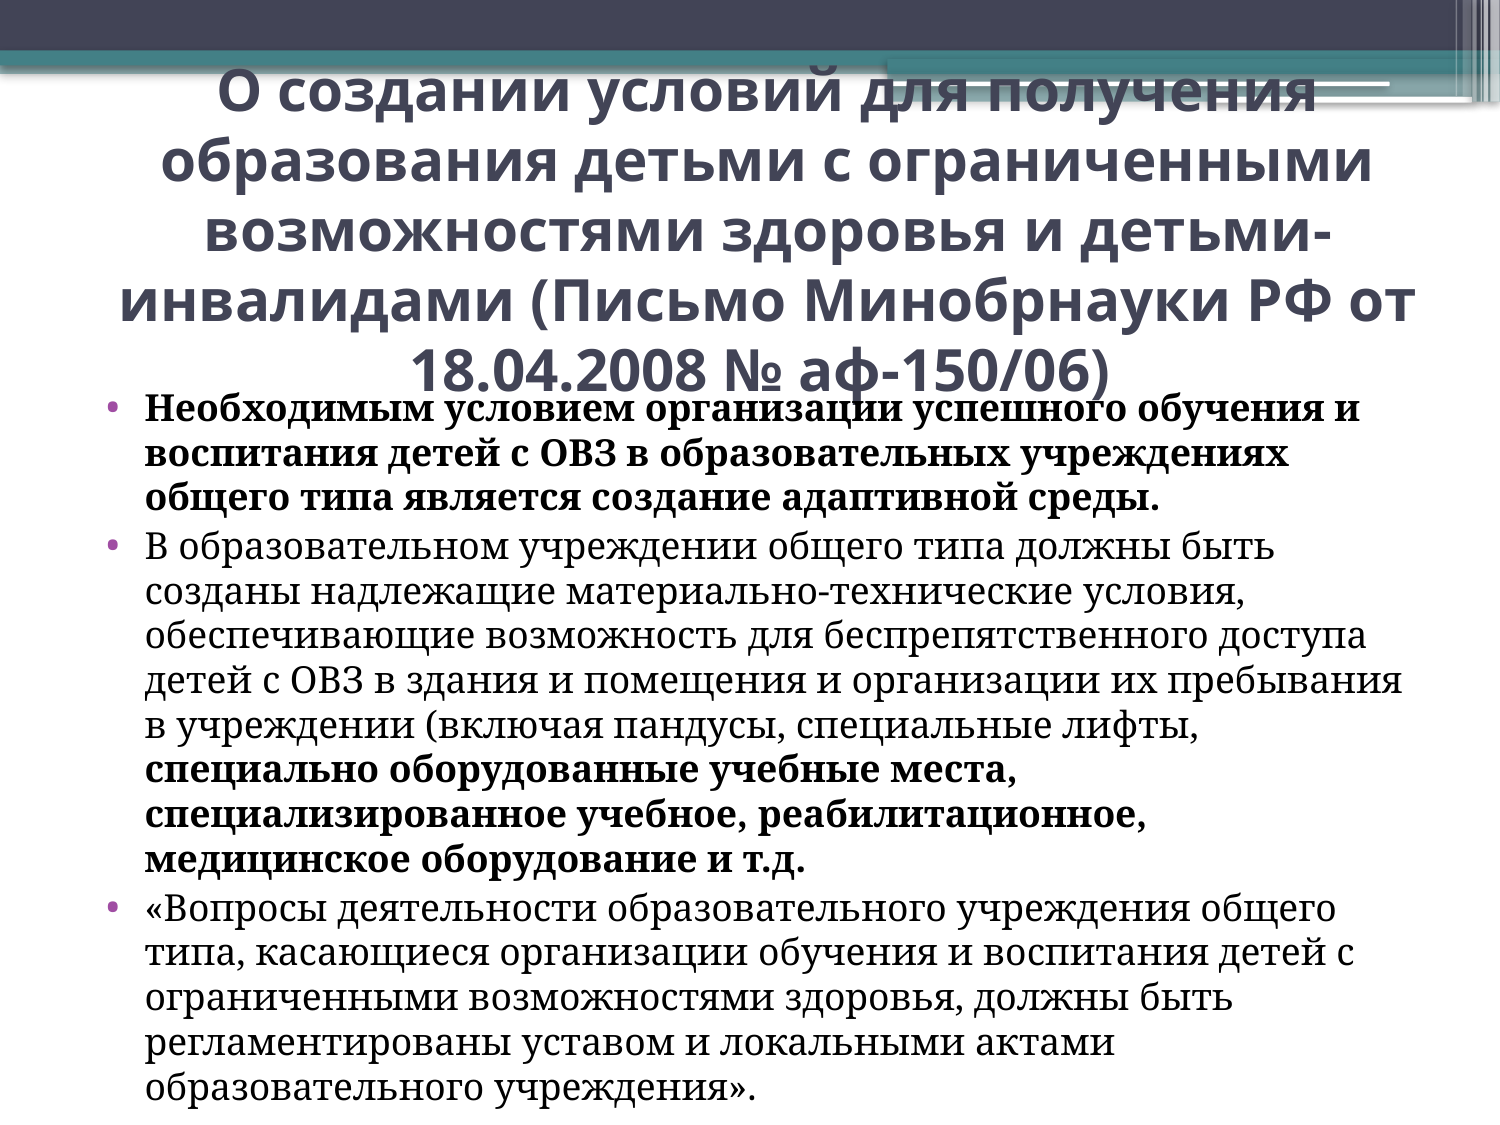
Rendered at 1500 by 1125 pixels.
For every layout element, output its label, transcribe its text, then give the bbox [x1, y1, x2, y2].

title О создании условий для получения образования детьми с ограниченными возможностями здоровья и детьми-инвалидами (Письмо Минобрнауки РФ от 18.04.2008 № аф-150/06) [35, 105, 1500, 281]
list Необходимым условием организации успешного обучения и воспитания детей с ОВЗ в образовательных учреждениях общего типа является создание адаптивной среды. В образовательном учреждении общего типа должны быть созданы надлежащие материально-технические условия, обеспечивающие возможность для беспрепятственного доступа детей с ОВЗ в здания и помещения и организации их пребывания в учреждении (включая пандусы, специальные лифты, специально оборудованные учебные места, специализированное учебное, реабилитационное, медицинское оборудование и т.д. «Вопросы деятельности образовательного учреждения общего типа, касающиеся организации обучения и воспитания детей с ограниченными возможностями здоровья, должны быть регламентированы уставом и локальными актами образовательного учреждения». [75, 328, 1425, 1125]
